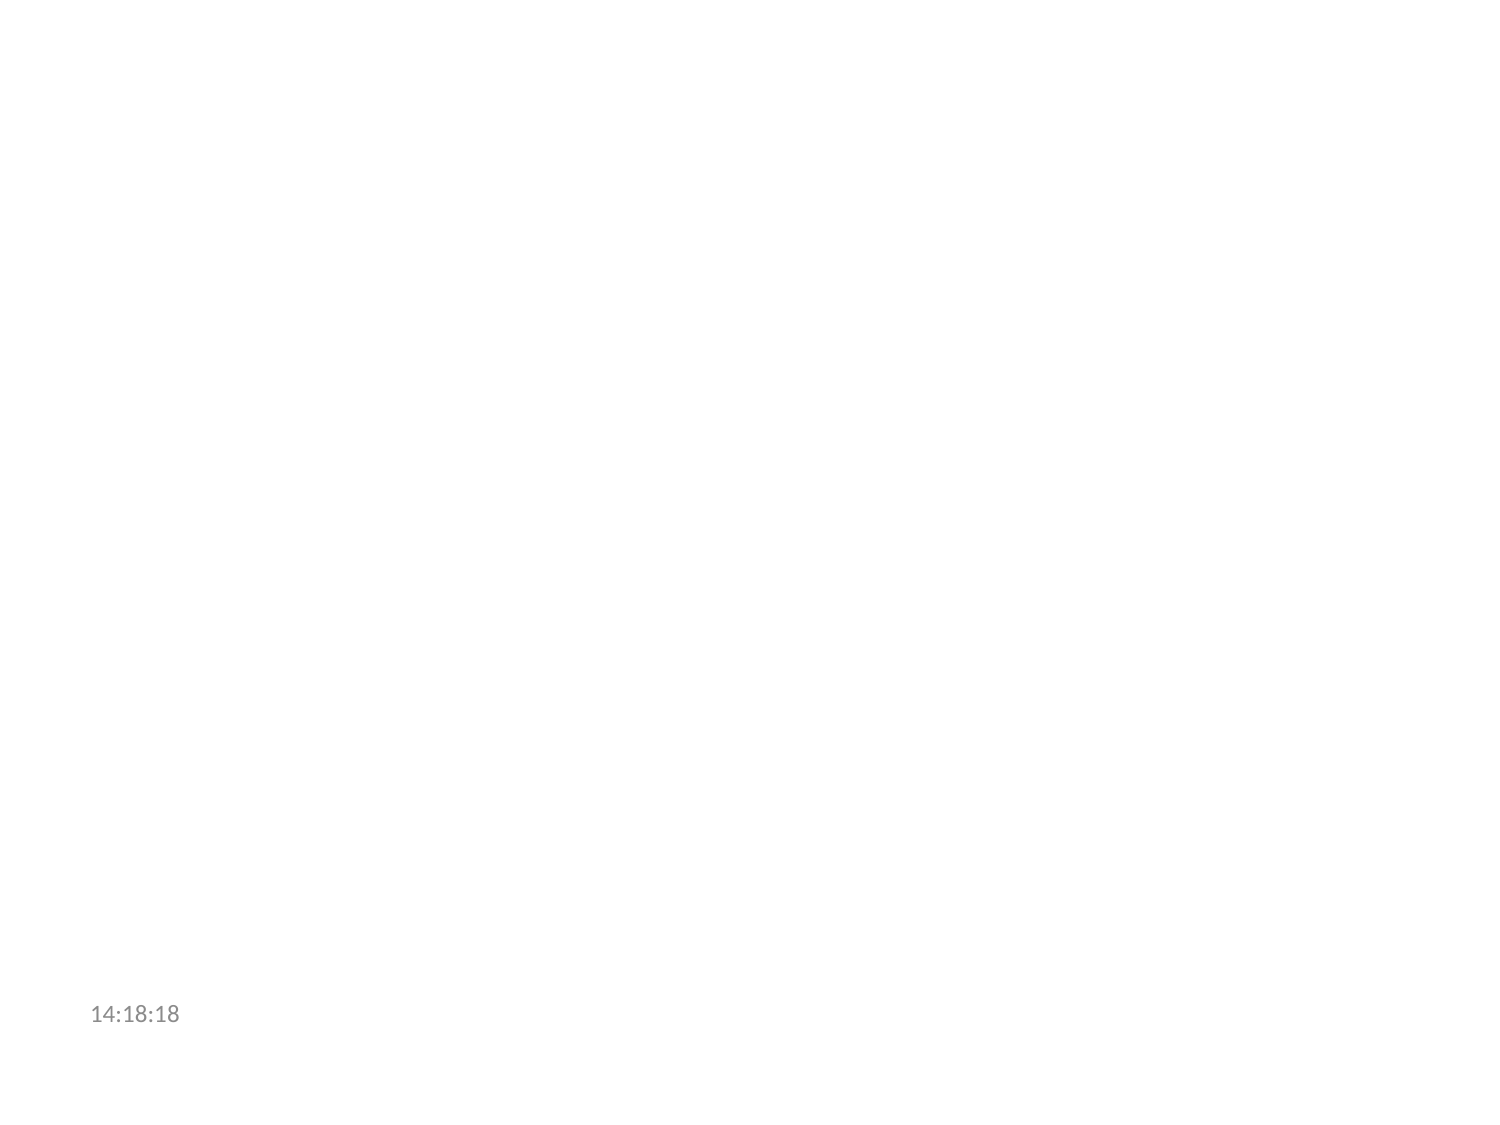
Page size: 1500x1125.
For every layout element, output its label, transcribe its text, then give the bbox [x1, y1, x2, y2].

text_box 15:35:09 [75, 982, 425, 1043]
